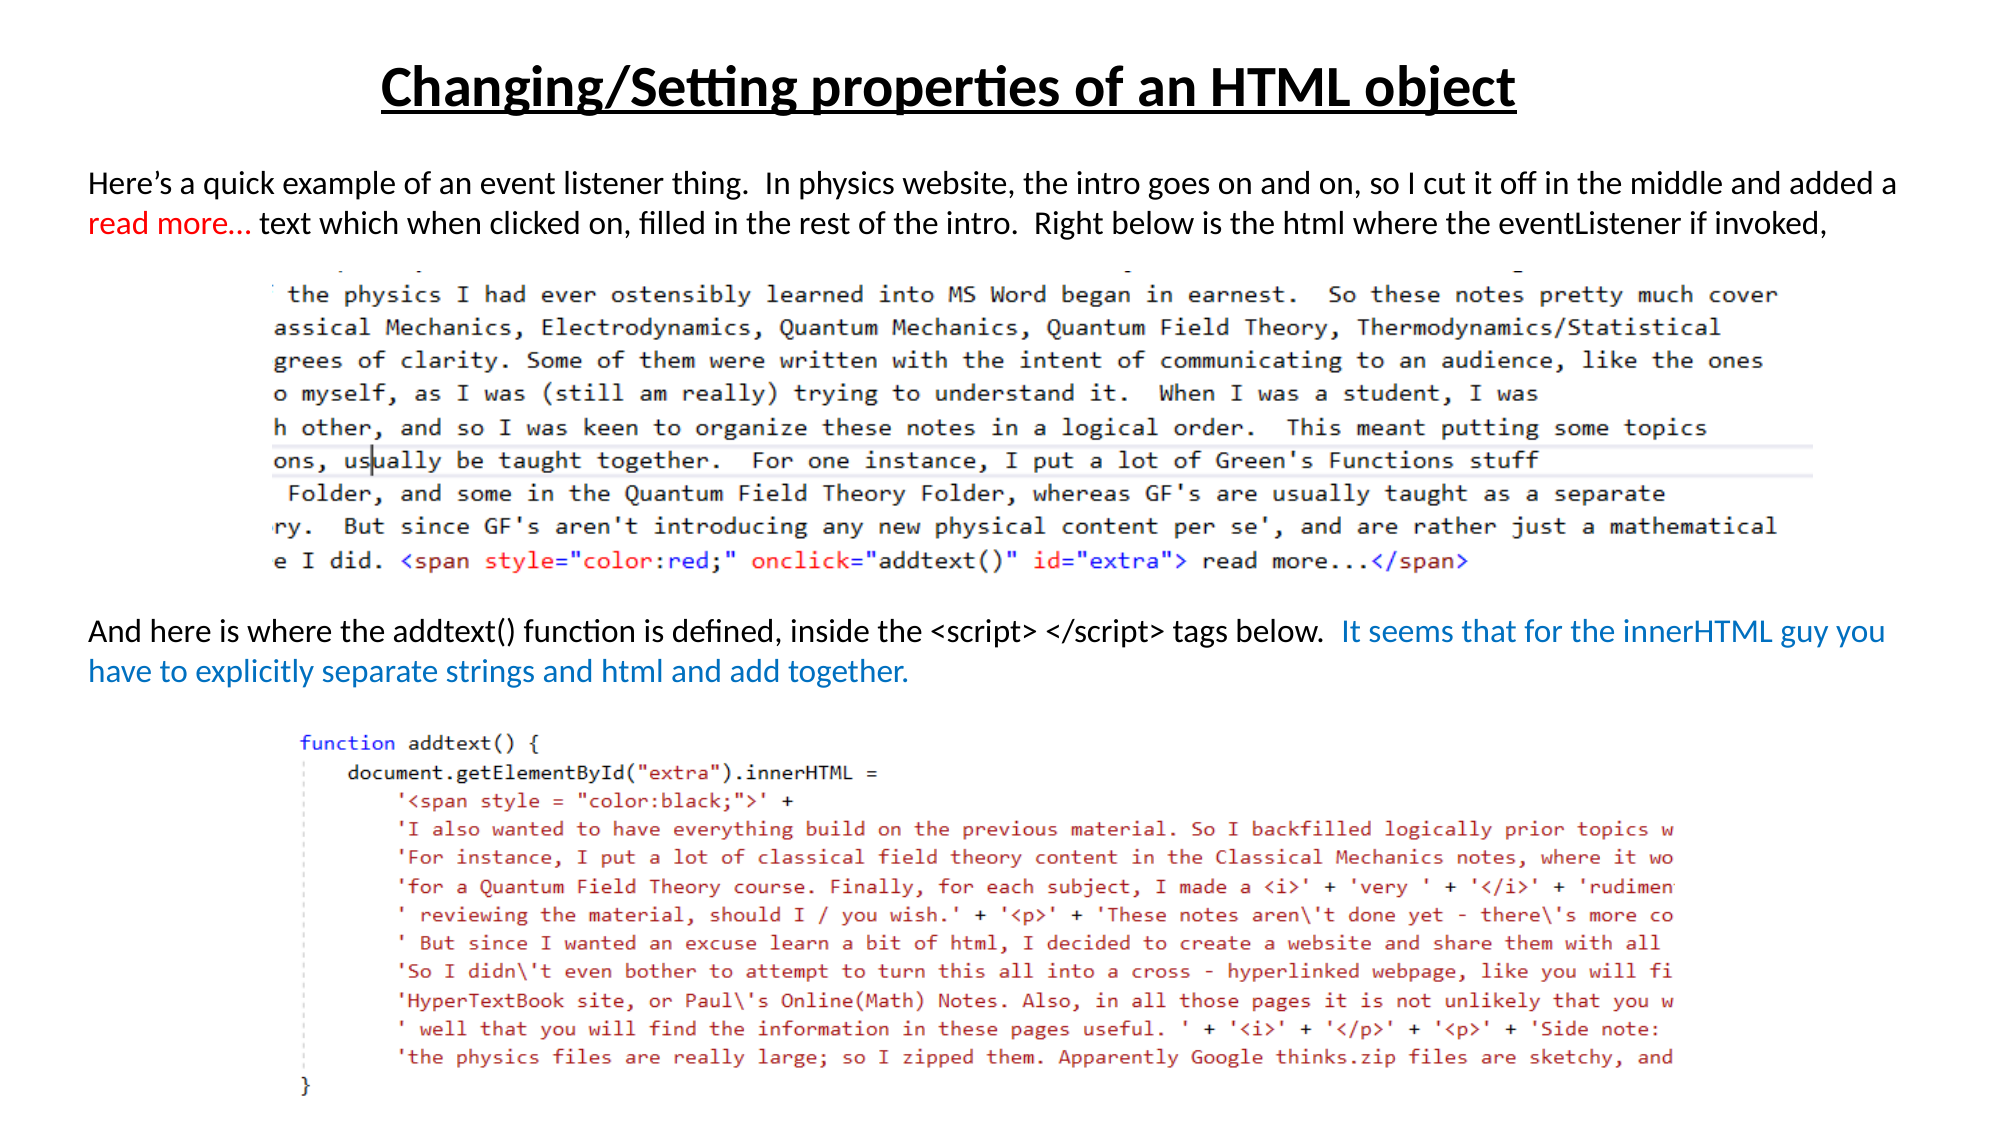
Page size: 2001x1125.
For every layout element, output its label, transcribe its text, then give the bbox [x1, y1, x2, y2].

text_box And here is where the addtext() function is defined, inside the <script> </script> tags below. It seems that for the innerHTML guy you have to explicitly separate strings and html and add together. [73, 602, 1923, 697]
text_box Here’s a quick example of an event listener thing. In physics website, the intro goes on and on, so I cut it off in the middle and added a read more… text which when clicked on, filled in the rest of the intro. Right below is the html where the eventListener if invoked, [73, 153, 1923, 249]
picture [290, 719, 1675, 1116]
picture [272, 271, 1813, 581]
text_box Changing/Setting properties of an HTML object [366, 40, 1551, 126]
